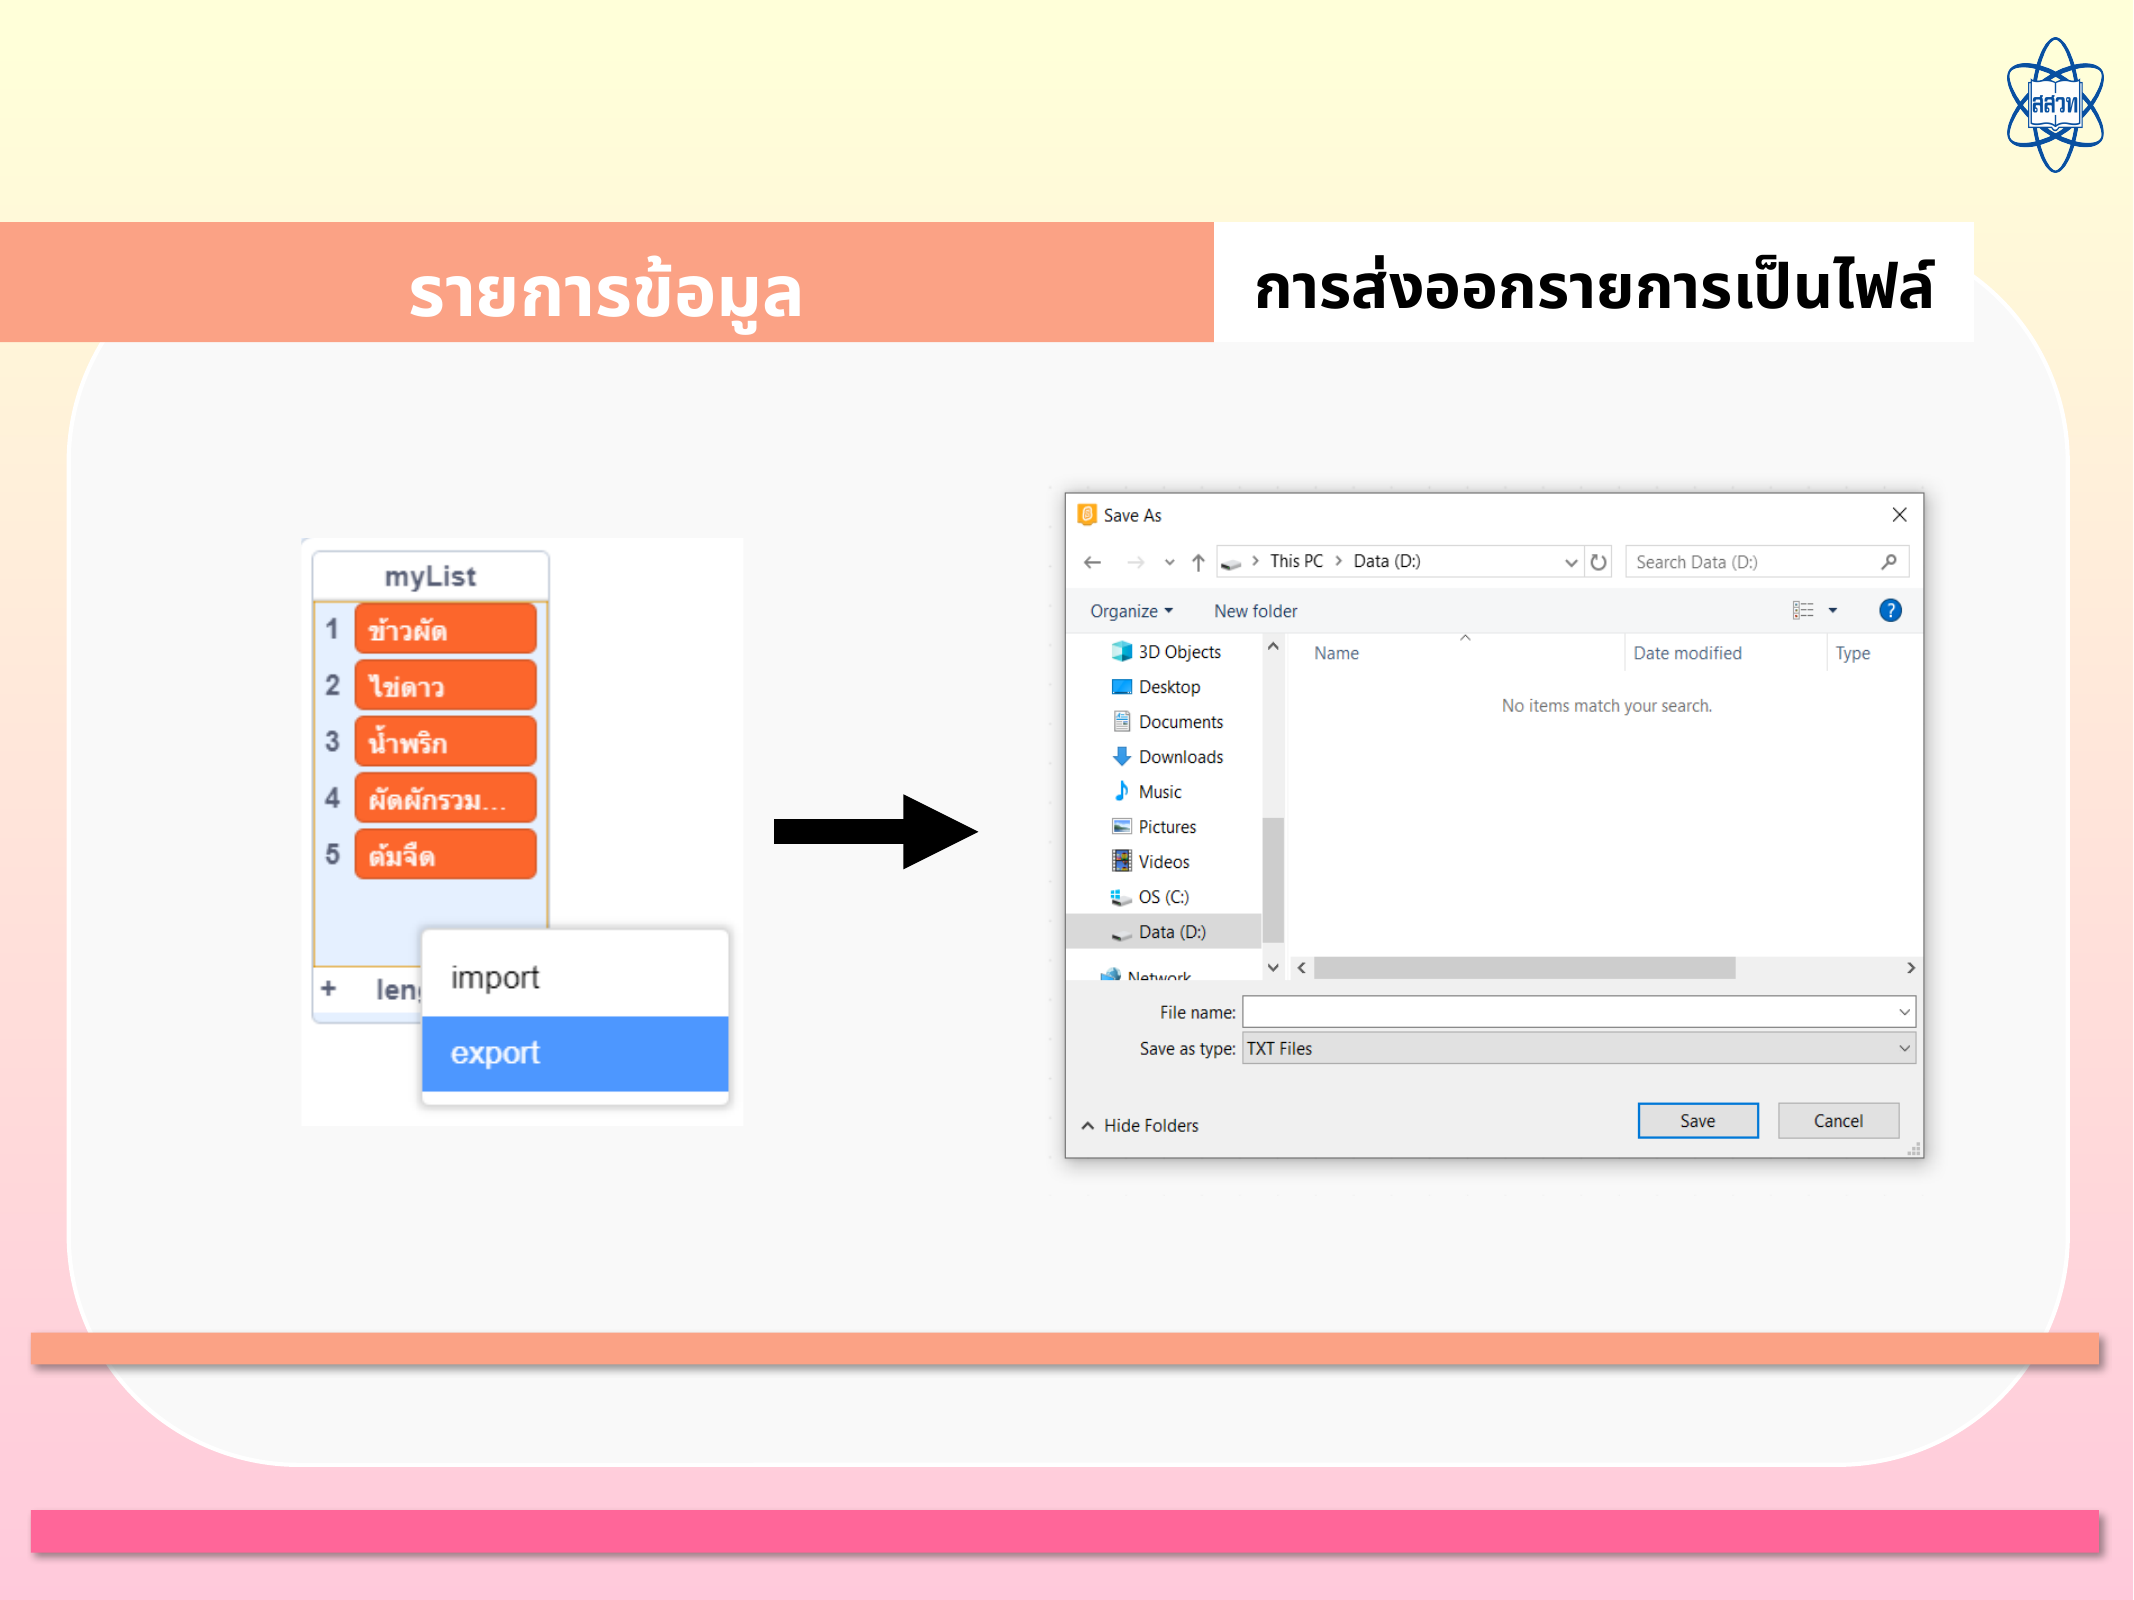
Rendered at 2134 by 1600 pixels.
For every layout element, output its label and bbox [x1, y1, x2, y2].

text_box [1214, 222, 1975, 343]
picture [2007, 37, 2104, 173]
text_box [0, 222, 1214, 343]
text_box [30, 1331, 2100, 1365]
picture [1039, 468, 1956, 1196]
picture [301, 538, 744, 1126]
